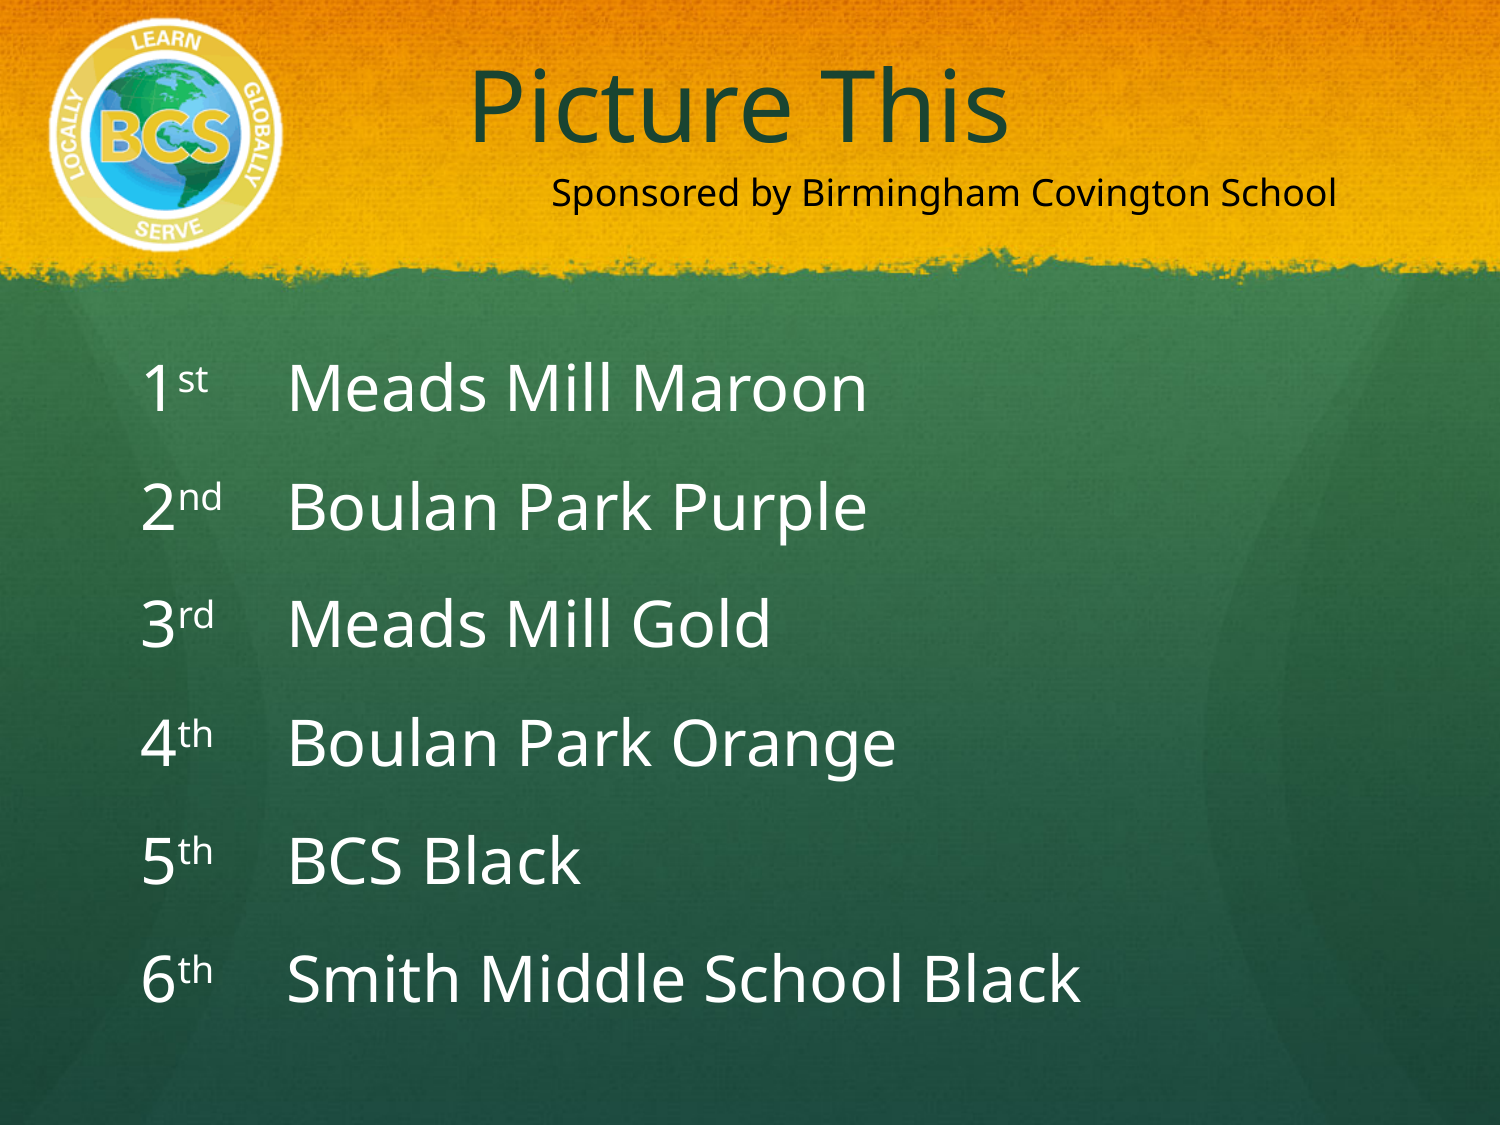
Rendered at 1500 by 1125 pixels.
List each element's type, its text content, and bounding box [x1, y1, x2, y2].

picture [0, 0, 1500, 1125]
list 1st Meads Mill Maroon 2nd Boulan Park Purple 3rd Meads Mill Gold 4th Boulan Park Orange 5th BCS Black 6th Smith Middle School Black [125, 339, 1375, 1026]
title Picture This [318, 13, 1353, 193]
text_box Sponsored by Birmingham Covington School [535, 161, 1353, 222]
